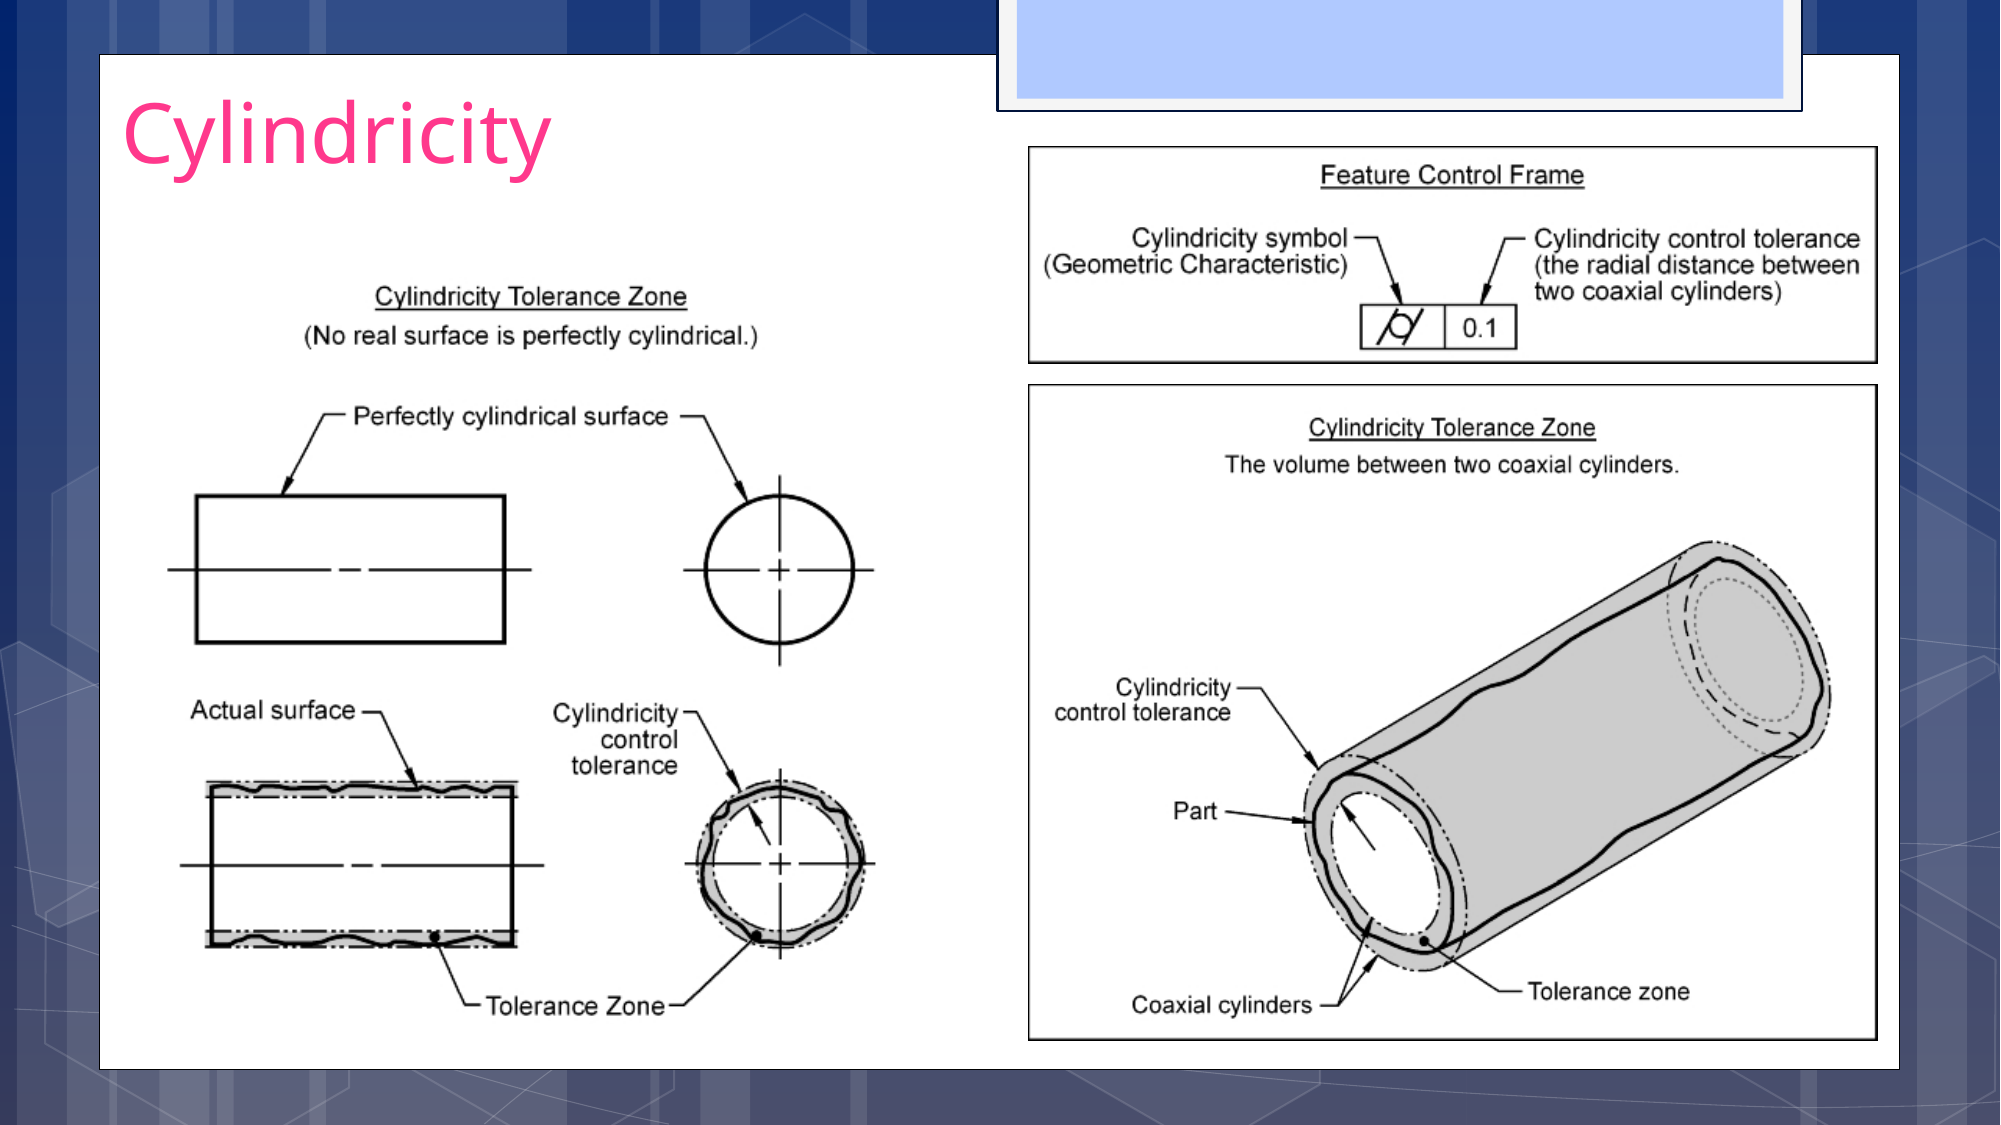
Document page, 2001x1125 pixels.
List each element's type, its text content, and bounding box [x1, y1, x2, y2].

picture [1028, 146, 1878, 364]
picture [160, 277, 887, 1025]
picture [1028, 384, 1878, 1042]
title Cylindricity [106, 0, 688, 188]
